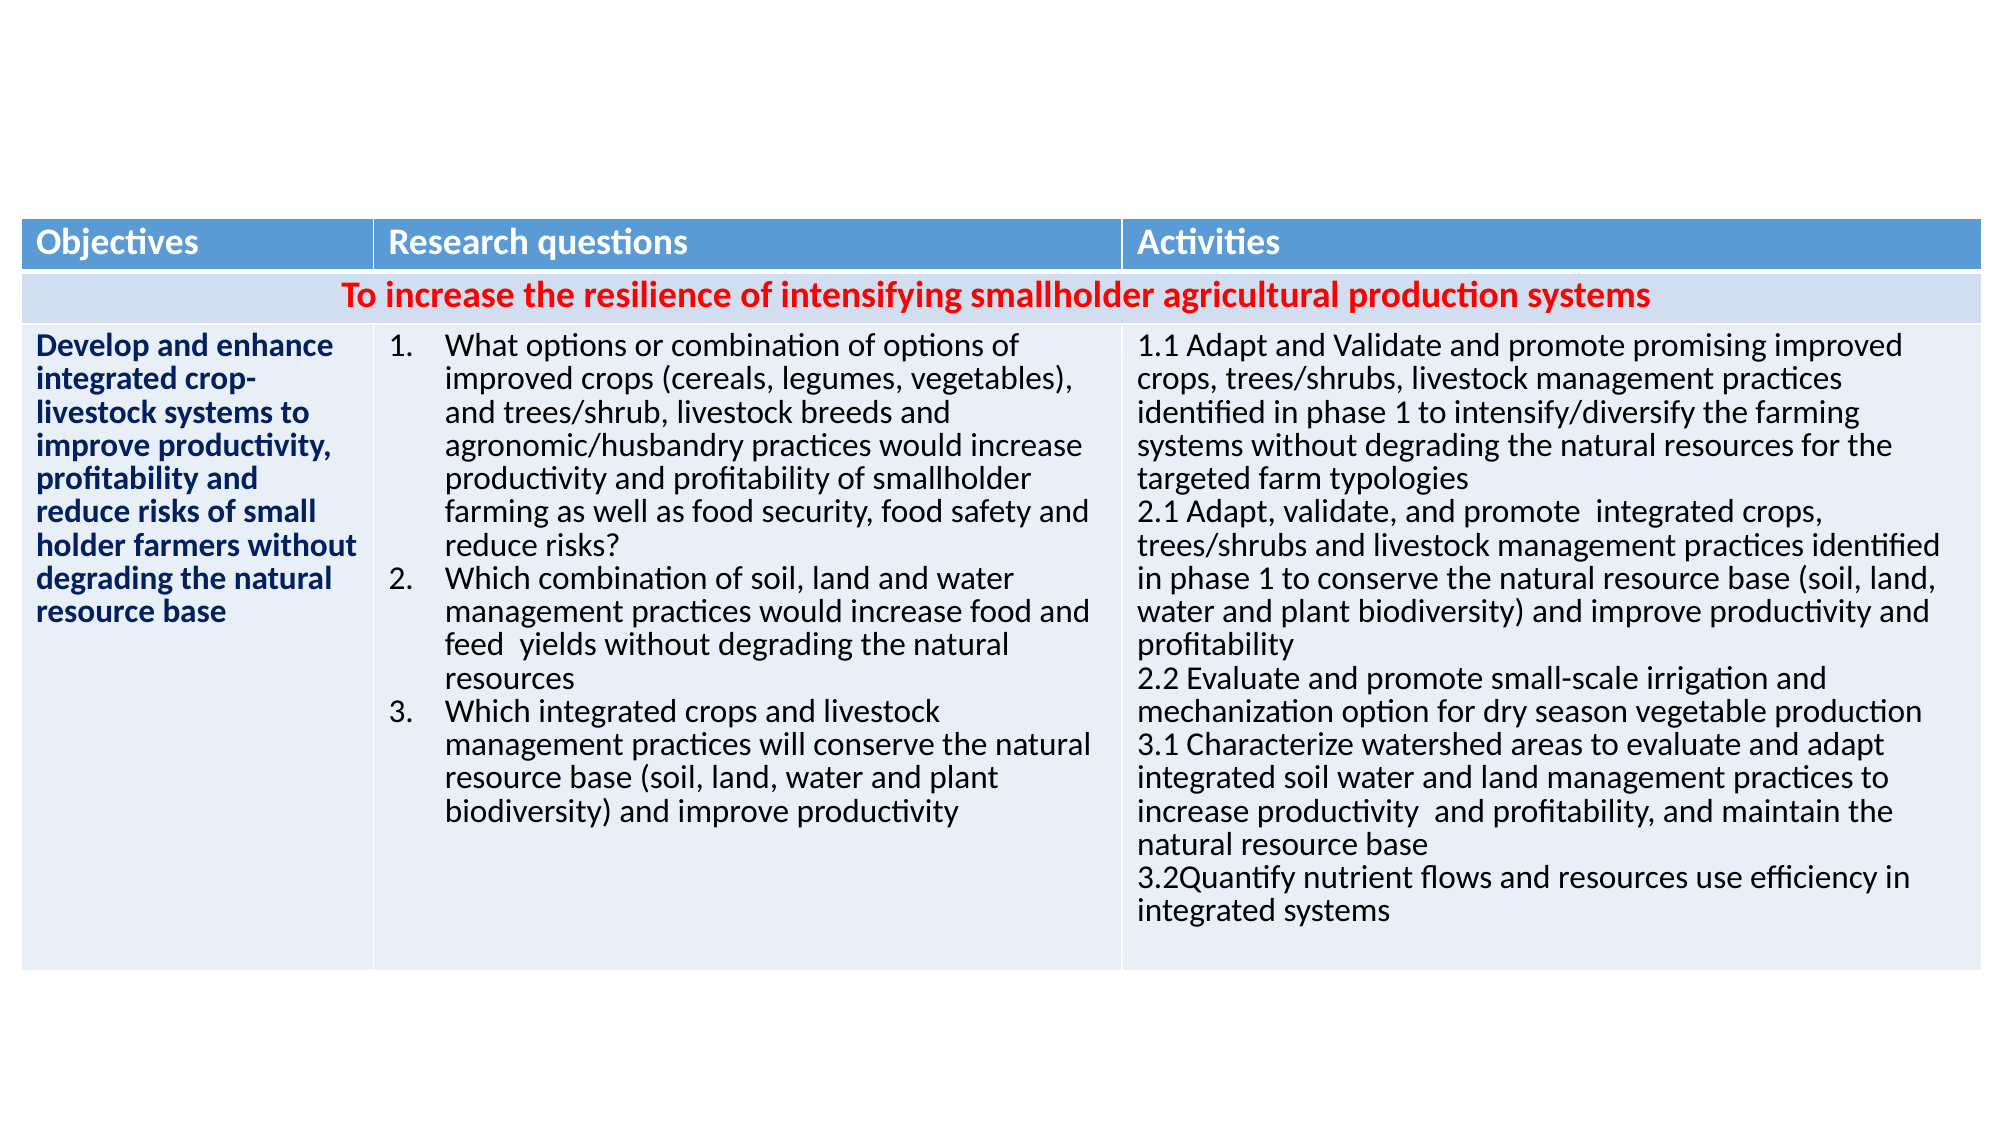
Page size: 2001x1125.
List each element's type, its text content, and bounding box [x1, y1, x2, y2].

table_cell Develop and enhance integrated crop-livestock systems to improve productivity, profitability and reduce risks of small holder farmers without degrading the natural resource base [22, 325, 373, 970]
table_header Objectives [22, 219, 373, 269]
table_cell 1.1 Adapt and Validate and promote promising improved crops, trees/shrubs, livestock management practices identified in phase 1 to intensify/diversify the farming systems without degrading the natural resources for the targeted farm typologies 2.1 Adapt, validate, and promote integrated crops, trees/shrubs and livestock management practices identified in phase 1 to conserve the natural resource base (soil, land, water and plant biodiversity) and improve productivity and profitability 2.2 Evaluate and promote small-scale irrigation and mechanization option for dry season vegetable production 3.1 Characterize watershed areas to evaluate and adapt integrated soil water and land management practices to increase productivity and profitability, and maintain the natural resource base 3.2Quantify nutrient flows and resources use efficiency in integrated systems [1123, 325, 1981, 970]
table_cell What options or combination of options of improved crops (cereals, legumes, vegetables), and trees/shrub, livestock breeds and agronomic/husbandry practices would increase productivity and profitability of smallholder farming as well as food security, food safety and reduce risks? Which combination of soil, land and water management practices would increase food and feed yields without degrading the natural resources Which integrated crops and livestock management practices will conserve the natural resource base (soil, land, water and plant biodiversity) and improve productivity [374, 325, 1121, 970]
table_cell To increase the resilience of intensifying smallholder agricultural production systems [22, 274, 1981, 323]
table_header Activities [1123, 219, 1981, 269]
table_header Research questions [374, 219, 1121, 269]
